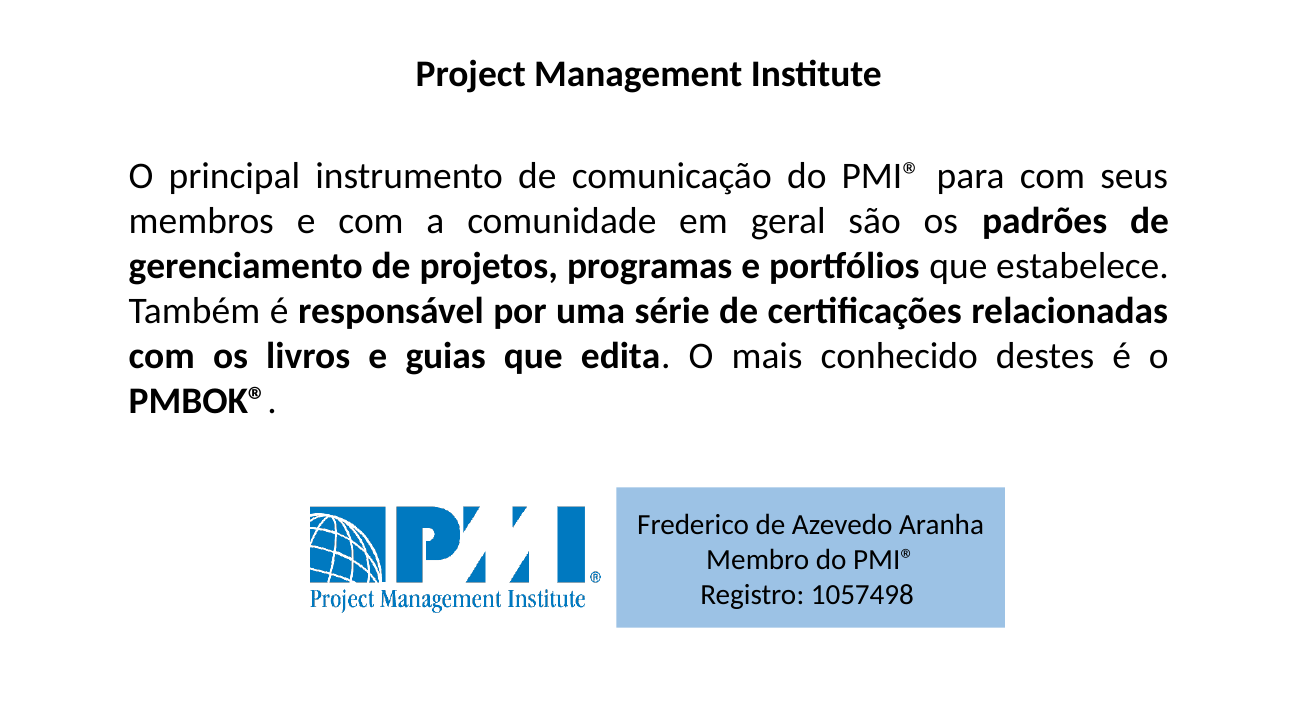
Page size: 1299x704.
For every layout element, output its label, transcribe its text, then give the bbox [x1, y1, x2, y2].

text_box Project Management Institute [0, 41, 1299, 103]
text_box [293, 487, 1006, 631]
text_box O principal instrumento de comunicação do PMI® para com seus membros e com a comunidade em geral são os padrões de gerenciamento de projetos, programas e portfólios que estabelece. Também é responsável por uma série de certificações relacionadas com os livros e guias que edita. O mais conhecido destes é o PMBOK®. [117, 145, 1181, 559]
